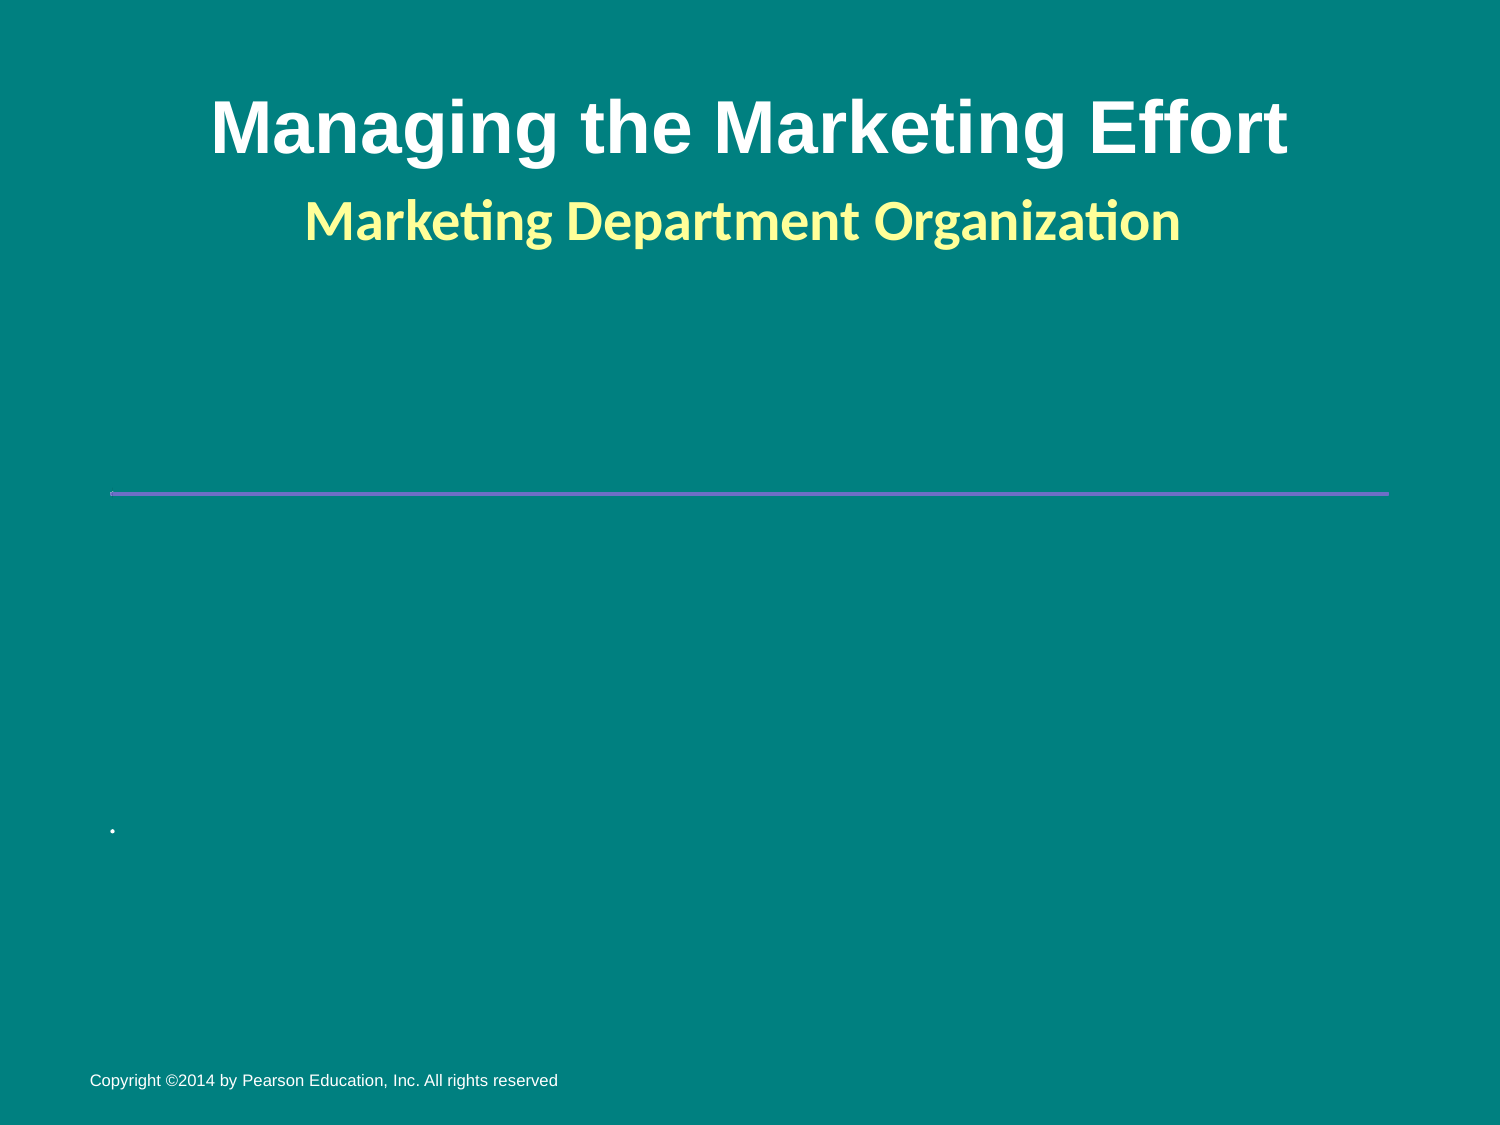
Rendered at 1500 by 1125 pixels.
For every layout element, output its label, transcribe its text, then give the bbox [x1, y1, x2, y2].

text_box Copyright ©2014 by Pearson Education, Inc. All rights reserved [74, 1062, 825, 1098]
list Marketing Department Organization [162, 174, 1338, 238]
title Managing the Marketing Effort [112, 37, 1388, 226]
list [112, 324, 1388, 1001]
